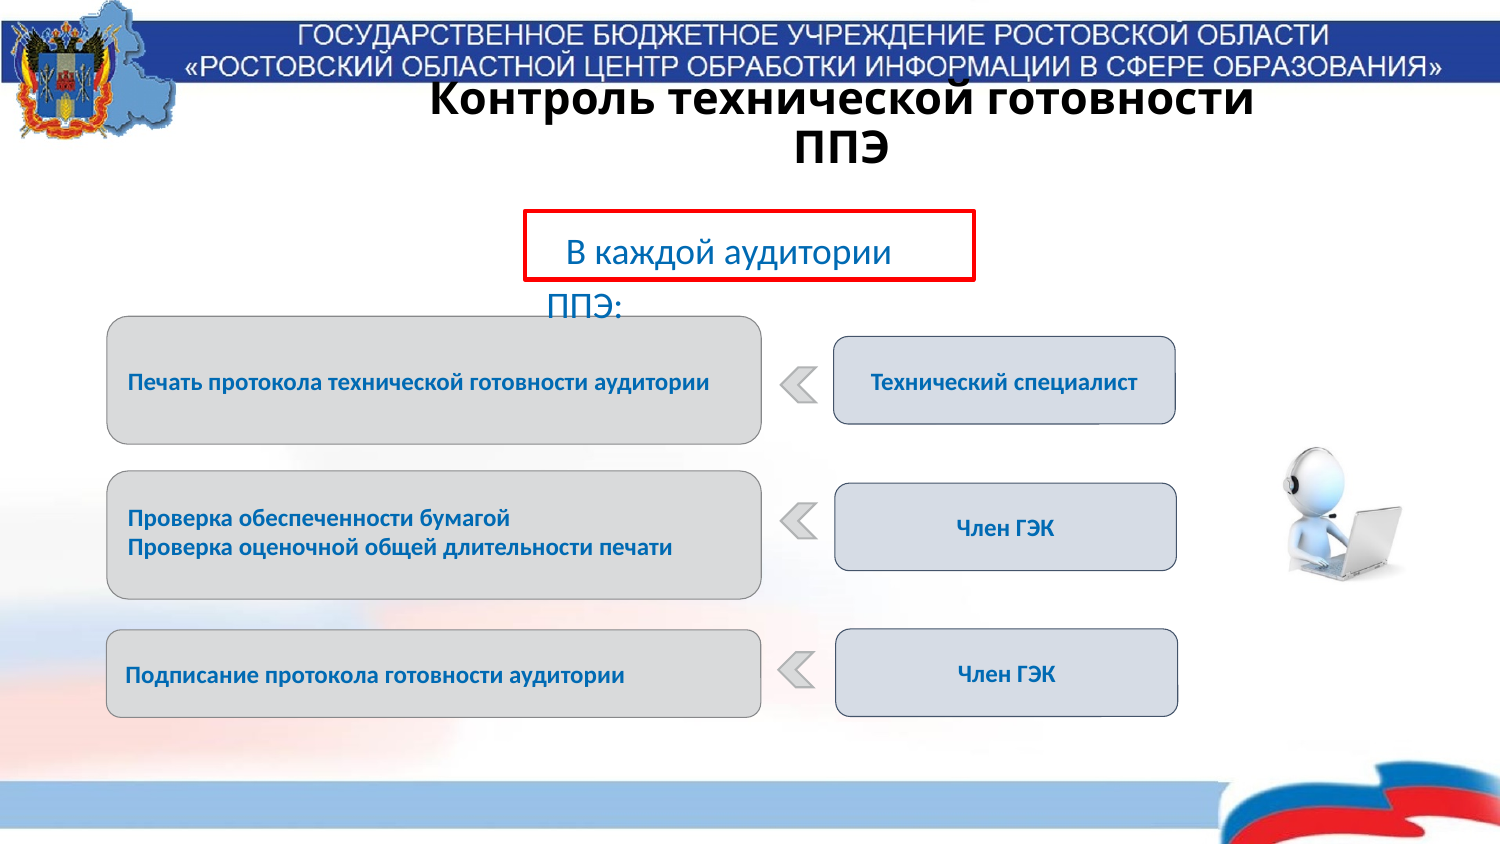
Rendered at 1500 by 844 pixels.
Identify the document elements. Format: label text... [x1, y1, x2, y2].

text_box В каждой аудитории ППЭ: [524, 210, 974, 280]
text_box Член ГЭК [835, 628, 1179, 718]
text_box Подписание протокола готовности аудитории [105, 629, 762, 718]
text_box [779, 366, 819, 404]
text_box [776, 651, 816, 689]
text_box Печать протокола технической готовности аудитории [106, 315, 762, 445]
title Контроль технической готовности ППЭ [363, 70, 1321, 180]
text_box Член ГЭК [834, 482, 1177, 572]
text_box Технический специалист [833, 335, 1176, 425]
text_box Проверка обеспеченности бумагой Проверка оценочной общей длительности печати [106, 470, 762, 600]
text_box [779, 502, 819, 540]
picture [0, 0, 1500, 844]
